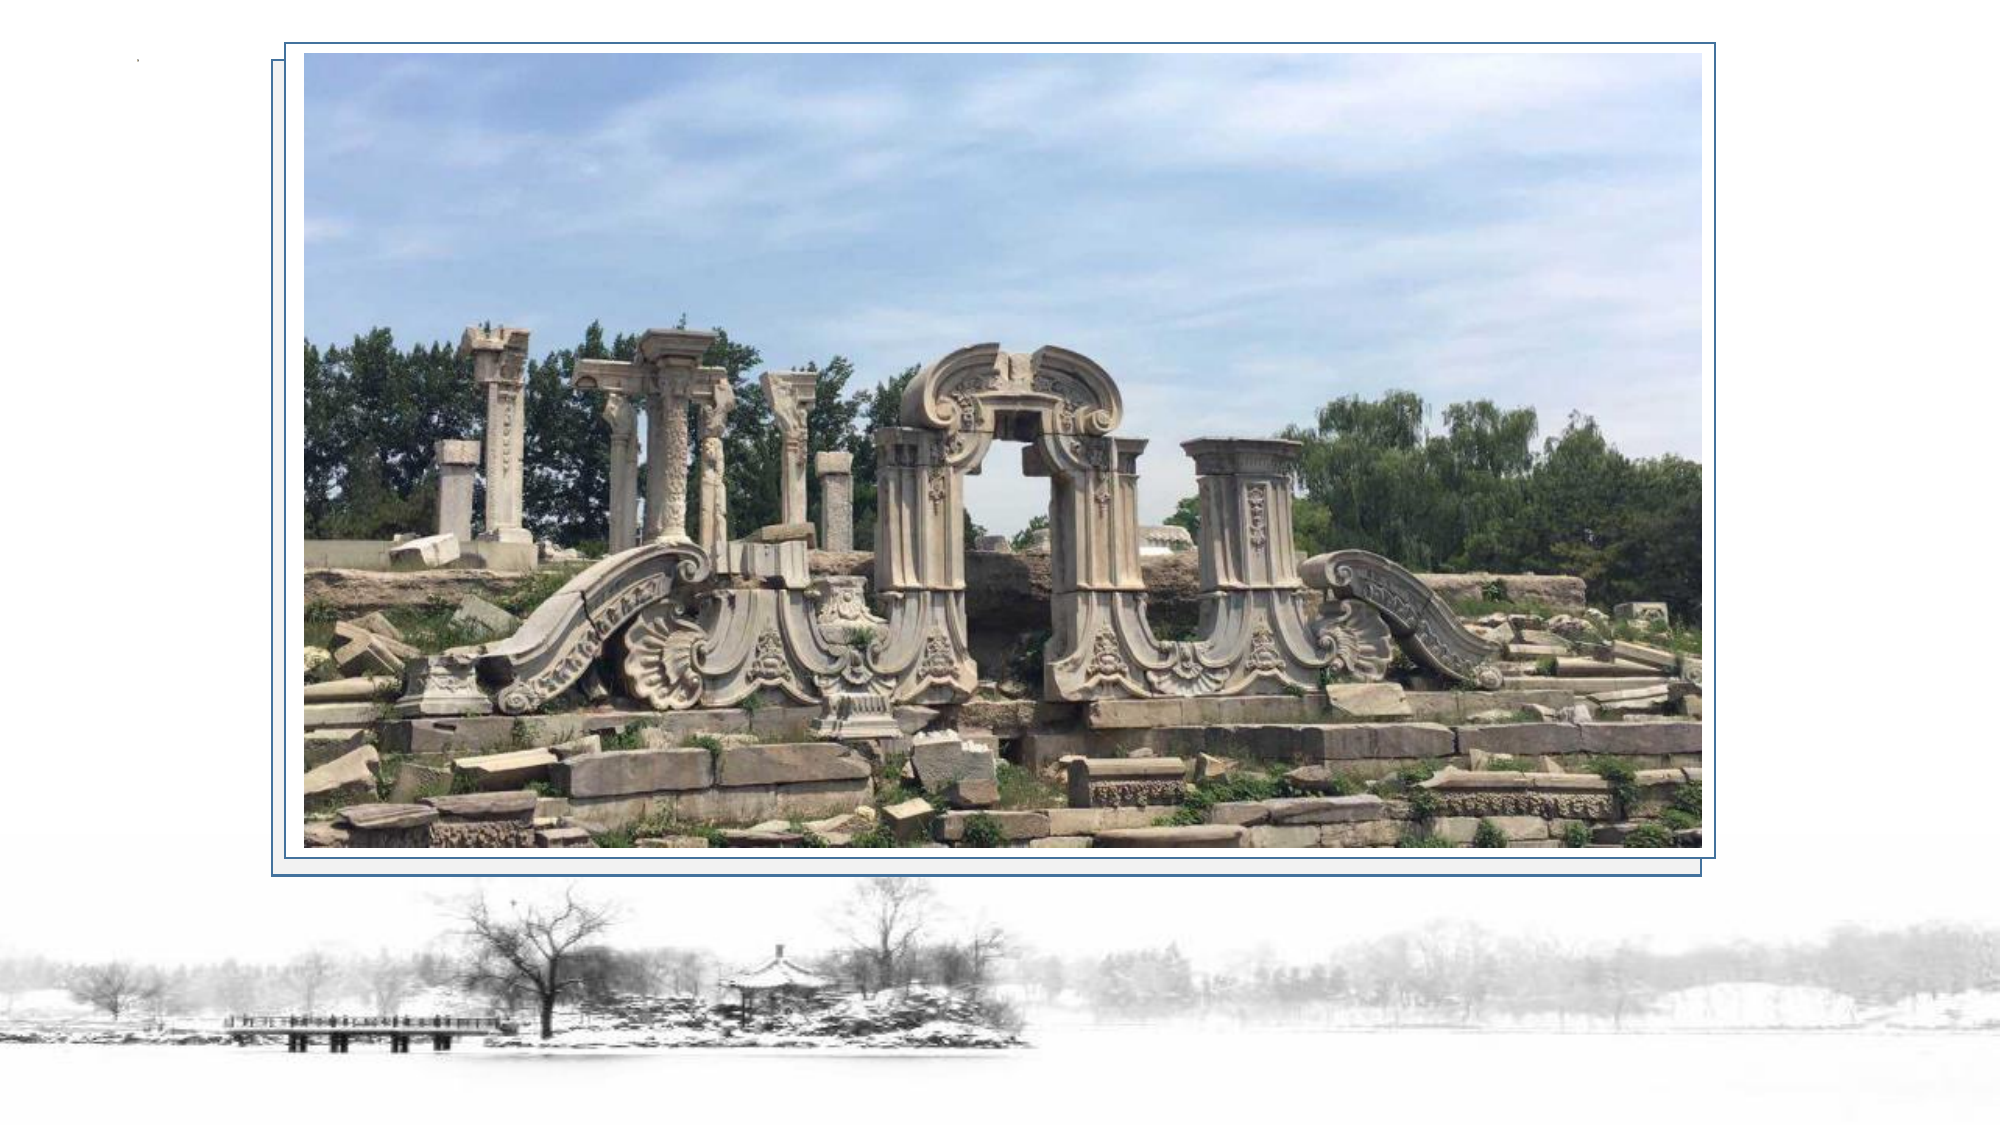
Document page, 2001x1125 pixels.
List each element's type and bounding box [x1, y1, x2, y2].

text_box [272, 43, 1715, 876]
picture [0, 834, 2000, 1125]
picture [304, 53, 1702, 848]
